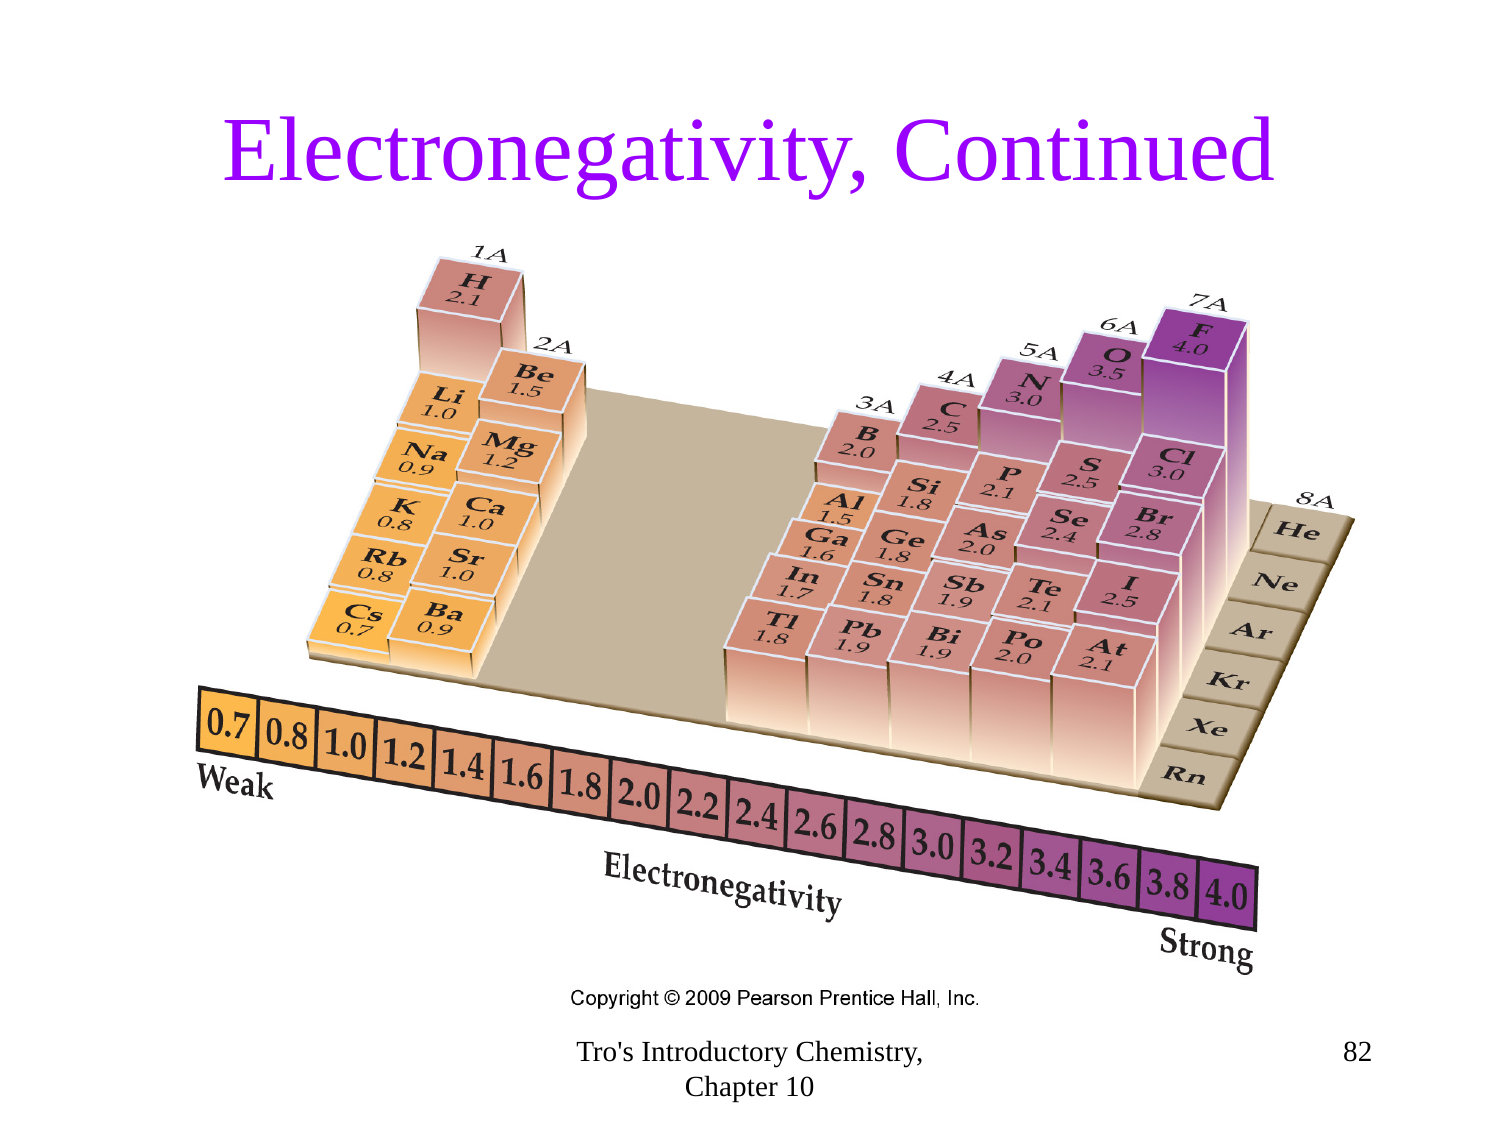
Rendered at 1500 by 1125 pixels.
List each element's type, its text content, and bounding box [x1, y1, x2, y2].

text_box Tro's Introductory Chemistry, Chapter 10 [512, 1026, 988, 1100]
text_box <number> [1074, 1024, 1388, 1100]
picture [187, 237, 1363, 1017]
text_box Electronegativity, Continued [112, 49, 1388, 238]
